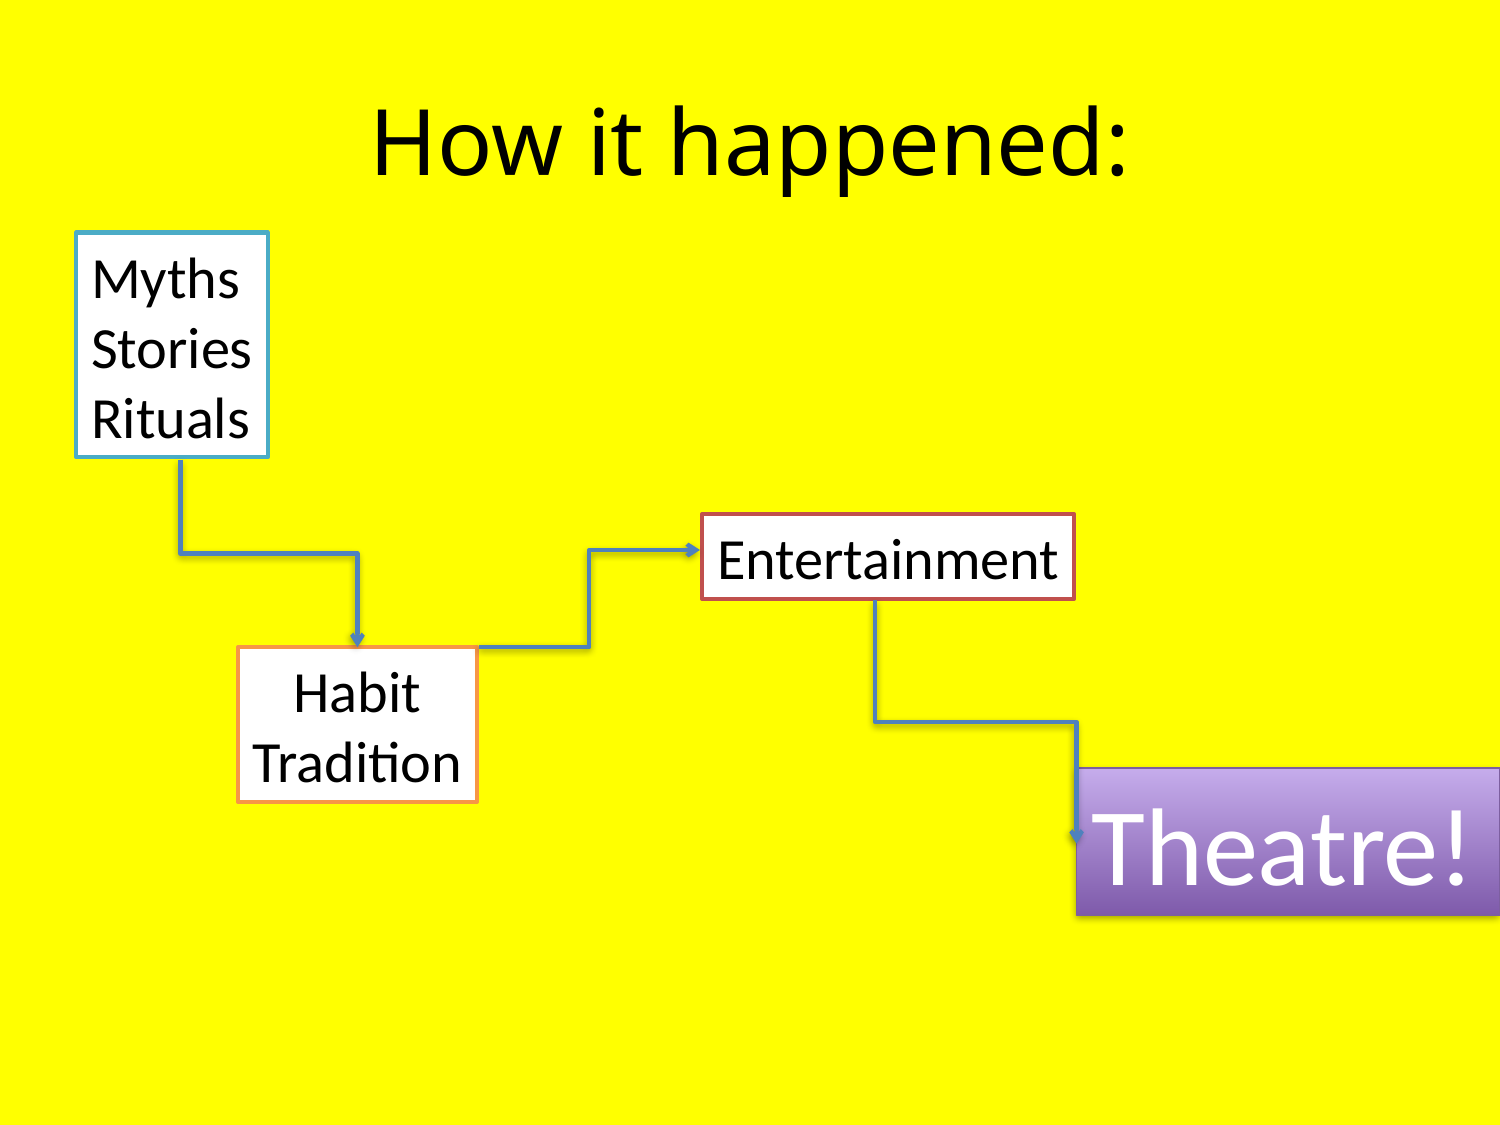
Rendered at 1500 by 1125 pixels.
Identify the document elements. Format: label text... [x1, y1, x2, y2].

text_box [853, 620, 1098, 823]
title How it happened: [75, 45, 1425, 233]
text_box Myths Stories Rituals [74, 230, 270, 459]
text_box Entertainment [700, 512, 1076, 601]
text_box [478, 549, 701, 648]
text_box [174, 464, 363, 643]
text_box Habit Tradition [236, 645, 479, 804]
text_box Theatre! [1076, 767, 1500, 916]
